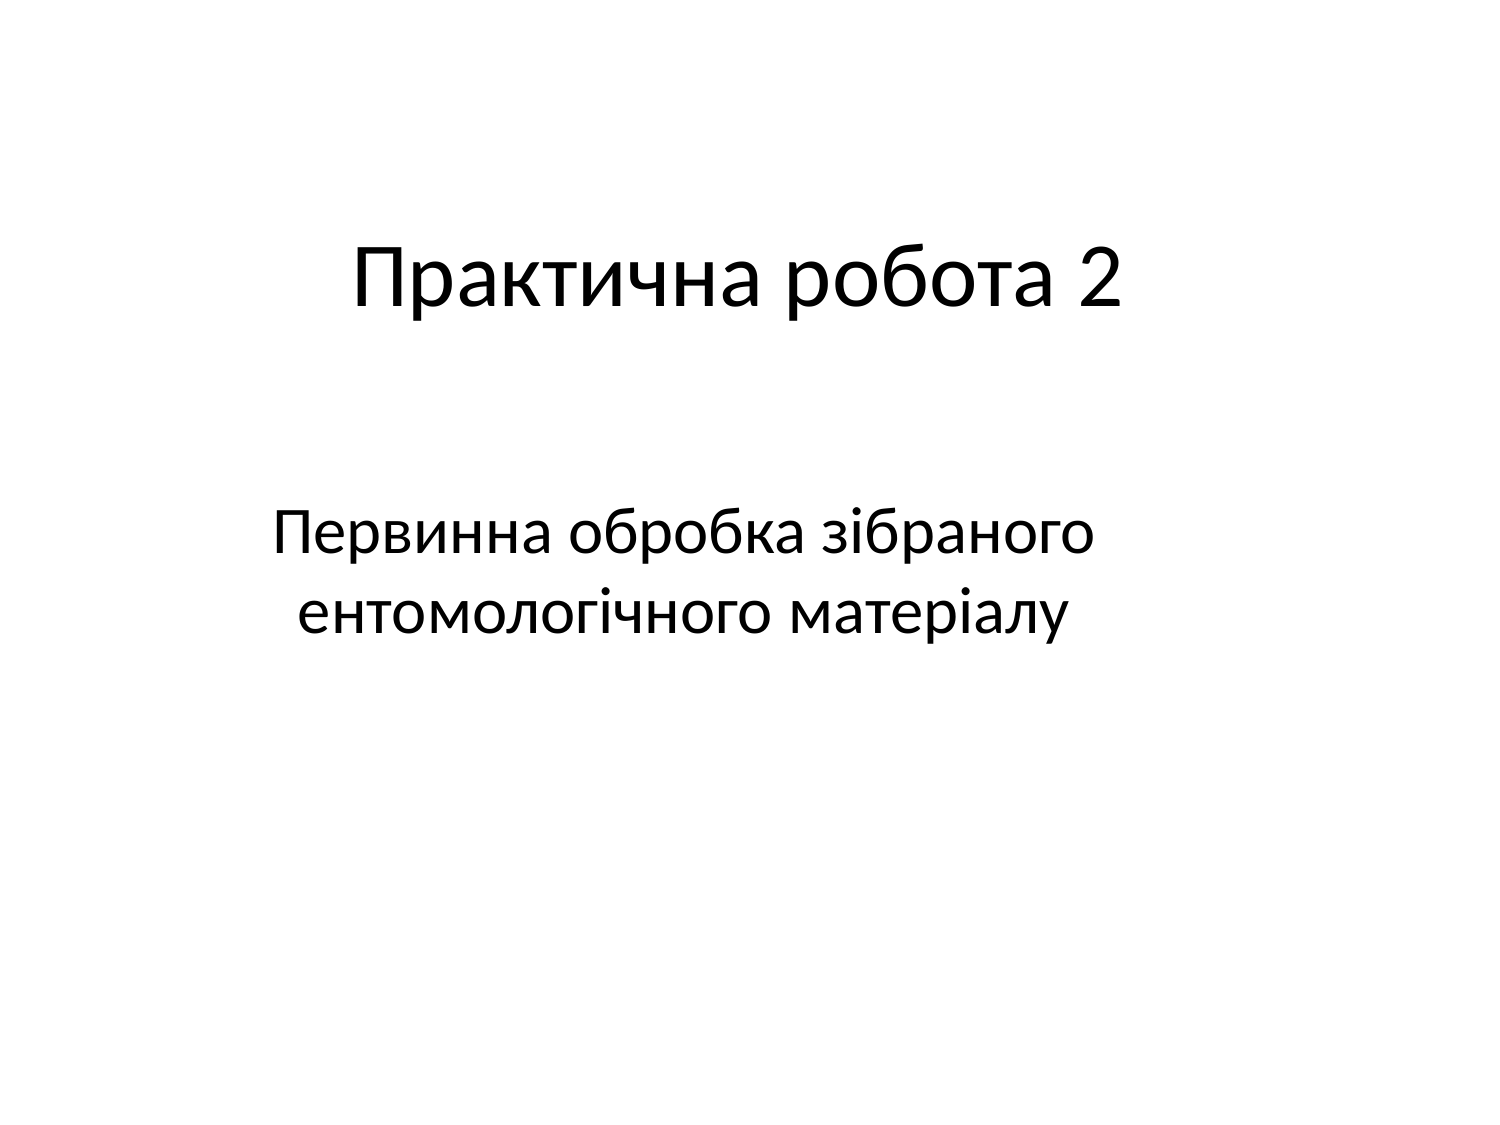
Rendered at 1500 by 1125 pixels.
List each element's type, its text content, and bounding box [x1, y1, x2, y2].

subtitle Первинна обробка зібраного ентомологічного матеріалу [159, 479, 1210, 768]
title Практична робота 2 [100, 149, 1376, 391]
